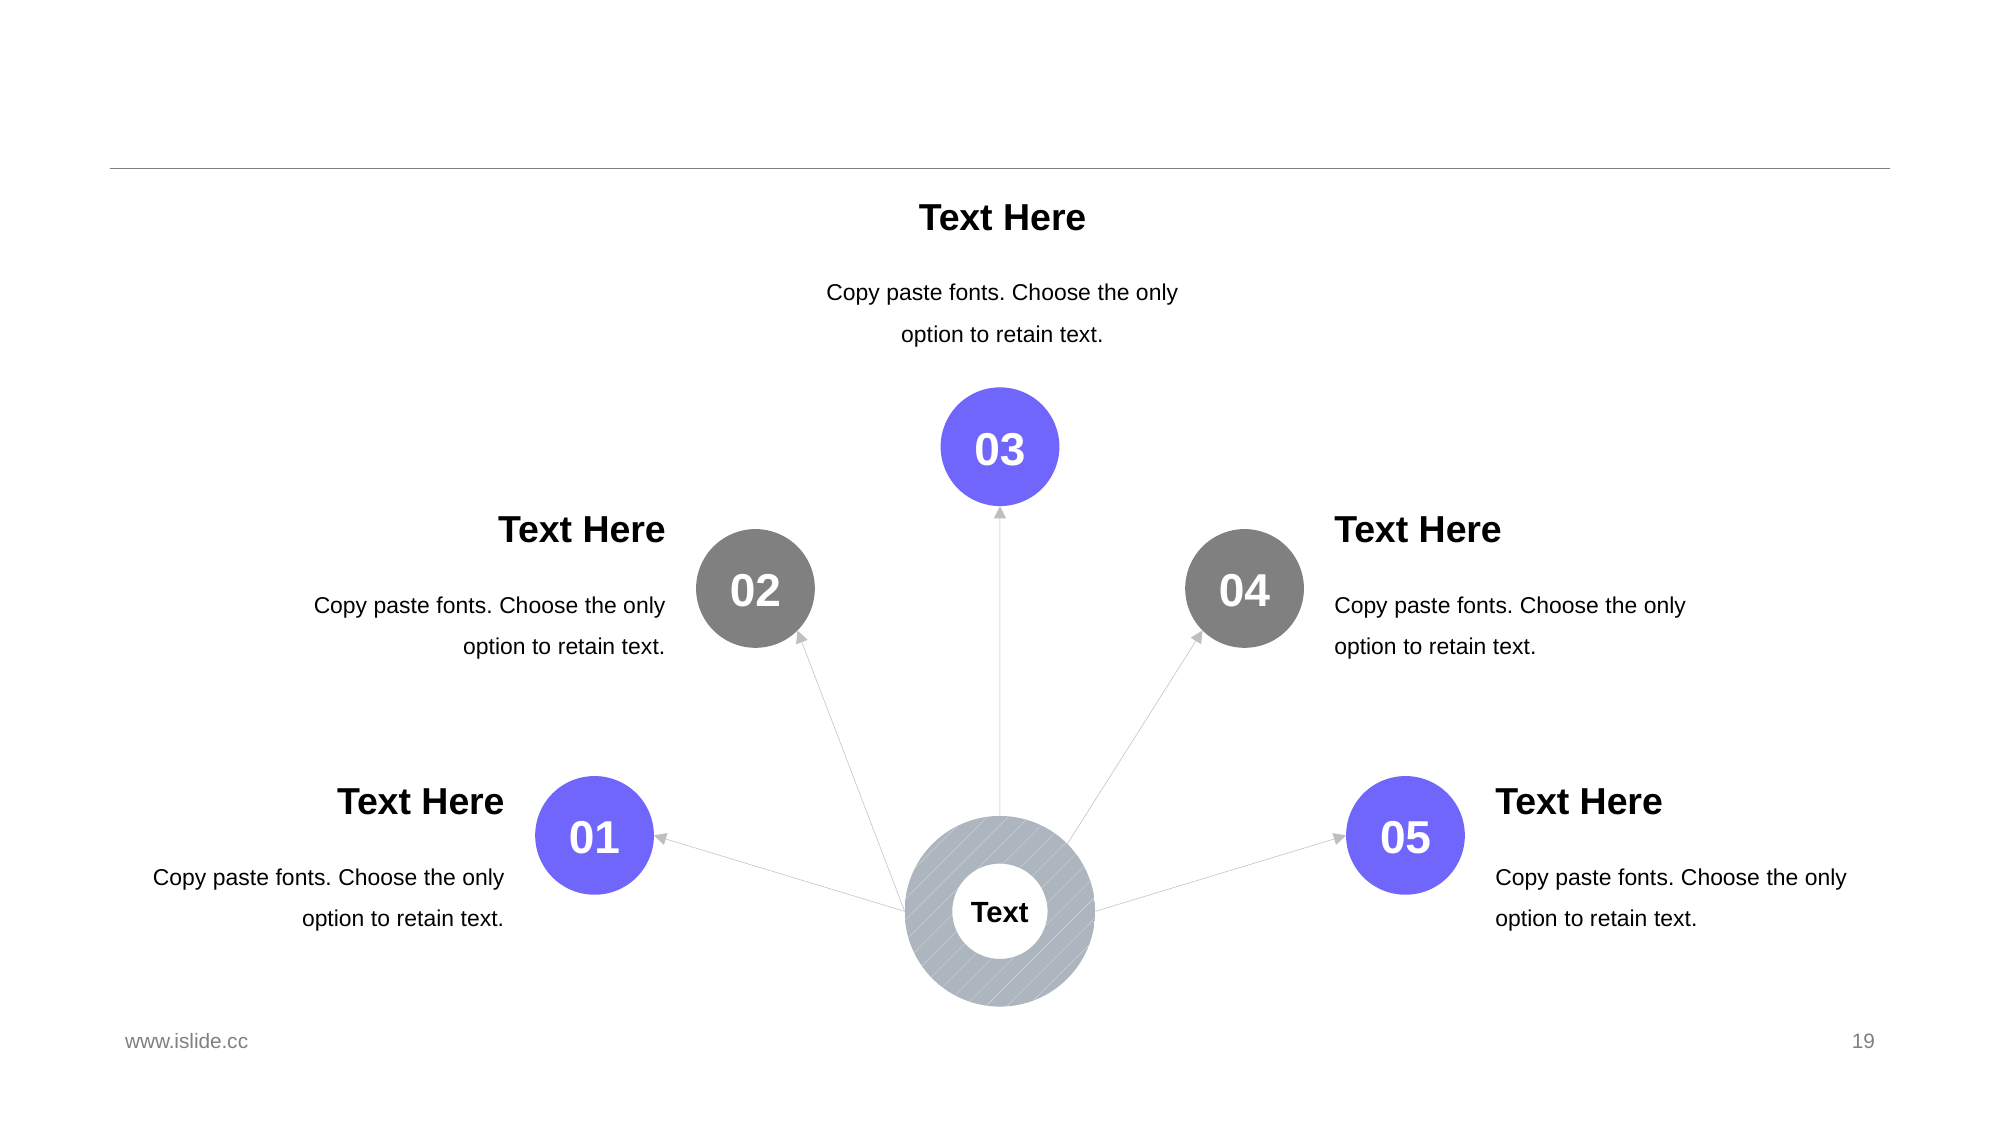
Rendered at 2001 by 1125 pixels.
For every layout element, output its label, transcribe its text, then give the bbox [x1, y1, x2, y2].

slide_number 19 [1412, 1023, 1890, 1058]
footer www.islide.cc [109, 1023, 790, 1058]
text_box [108, 185, 1890, 1007]
